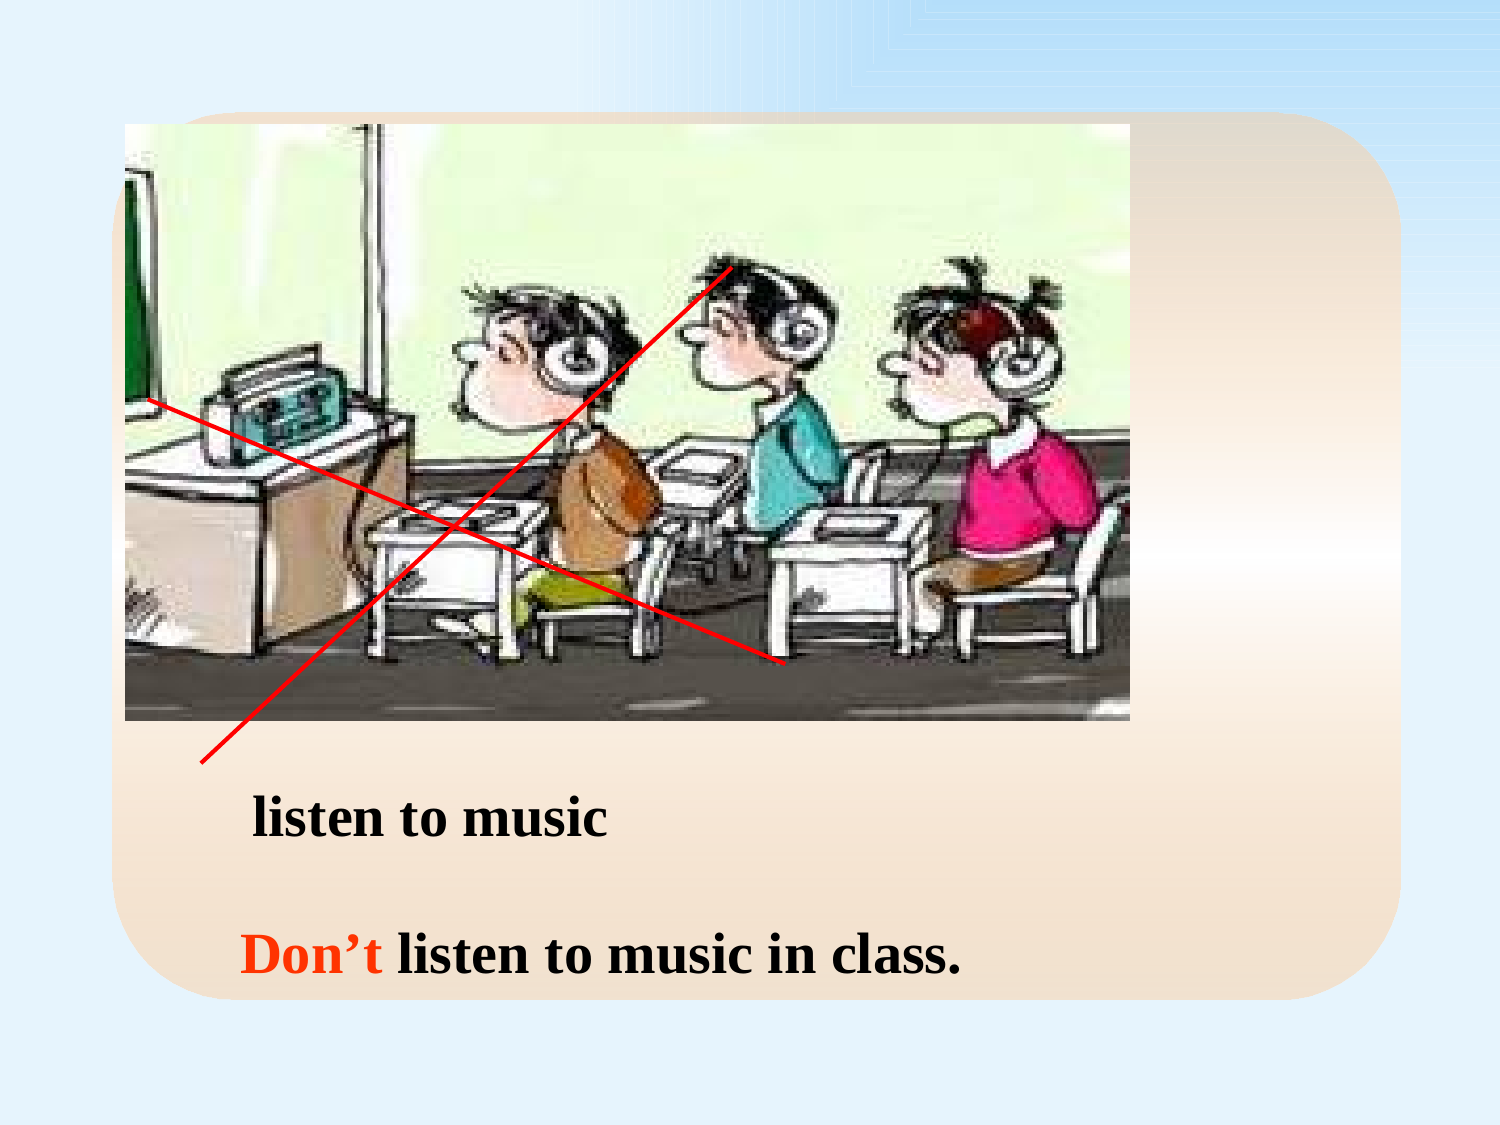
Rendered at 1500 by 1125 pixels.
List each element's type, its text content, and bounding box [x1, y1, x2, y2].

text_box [147, 266, 786, 764]
text_box Don’t listen to music in class. [225, 907, 978, 993]
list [124, 124, 1130, 721]
text_box [112, 112, 1401, 1000]
text_box listen to music [237, 772, 624, 856]
